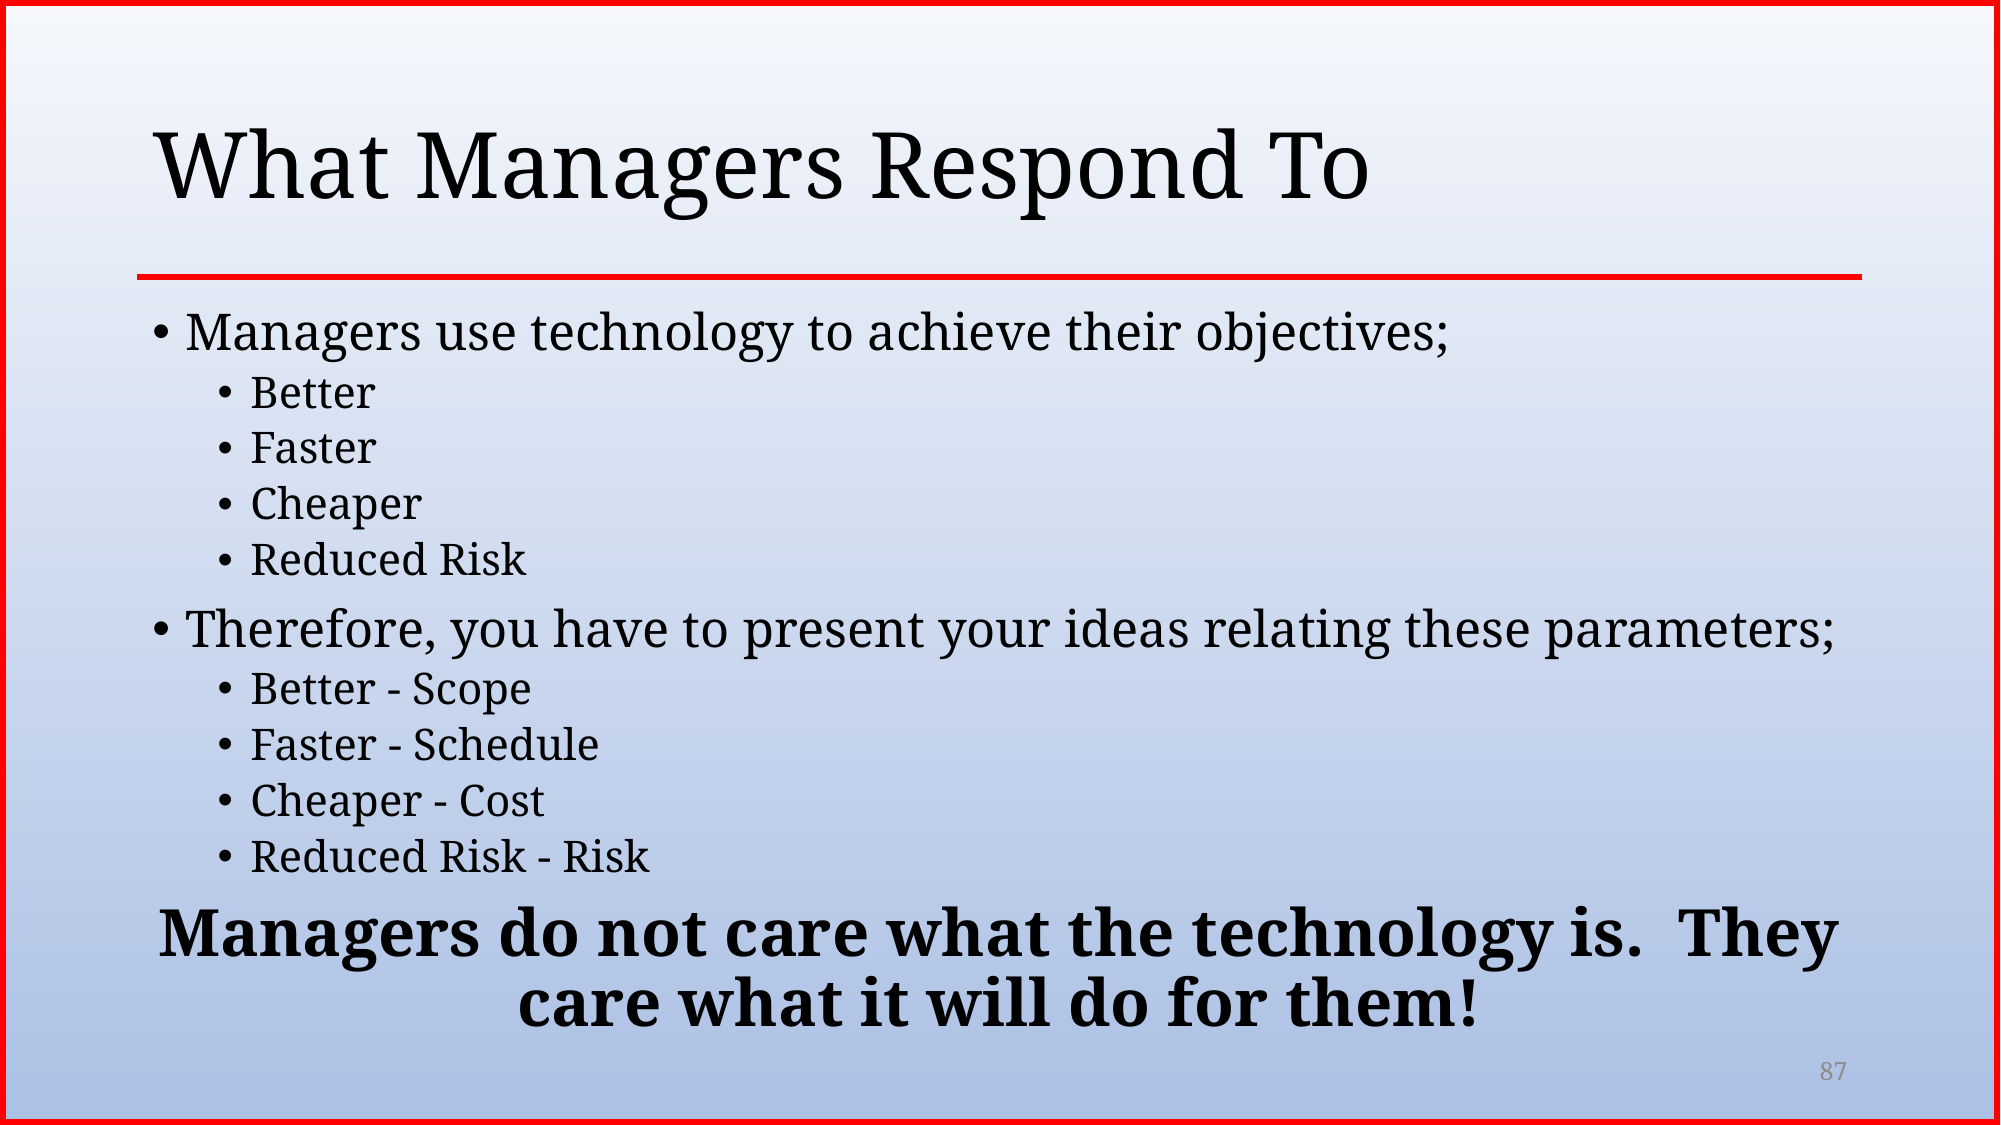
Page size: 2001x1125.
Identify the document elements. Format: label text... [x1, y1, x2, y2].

title What Managers Respond To [137, 59, 1863, 278]
list Managers use technology to achieve their objectives; Better Faster Cheaper Reduced Risk Therefore, you have to present your ideas relating these parameters; Better - Scope Faster - Schedule Cheaper - Cost Reduced Risk - Risk Managers do not care what the technology is. They care what it will do for them! [137, 299, 1863, 1103]
slide_number 87 [1412, 1042, 1863, 1103]
